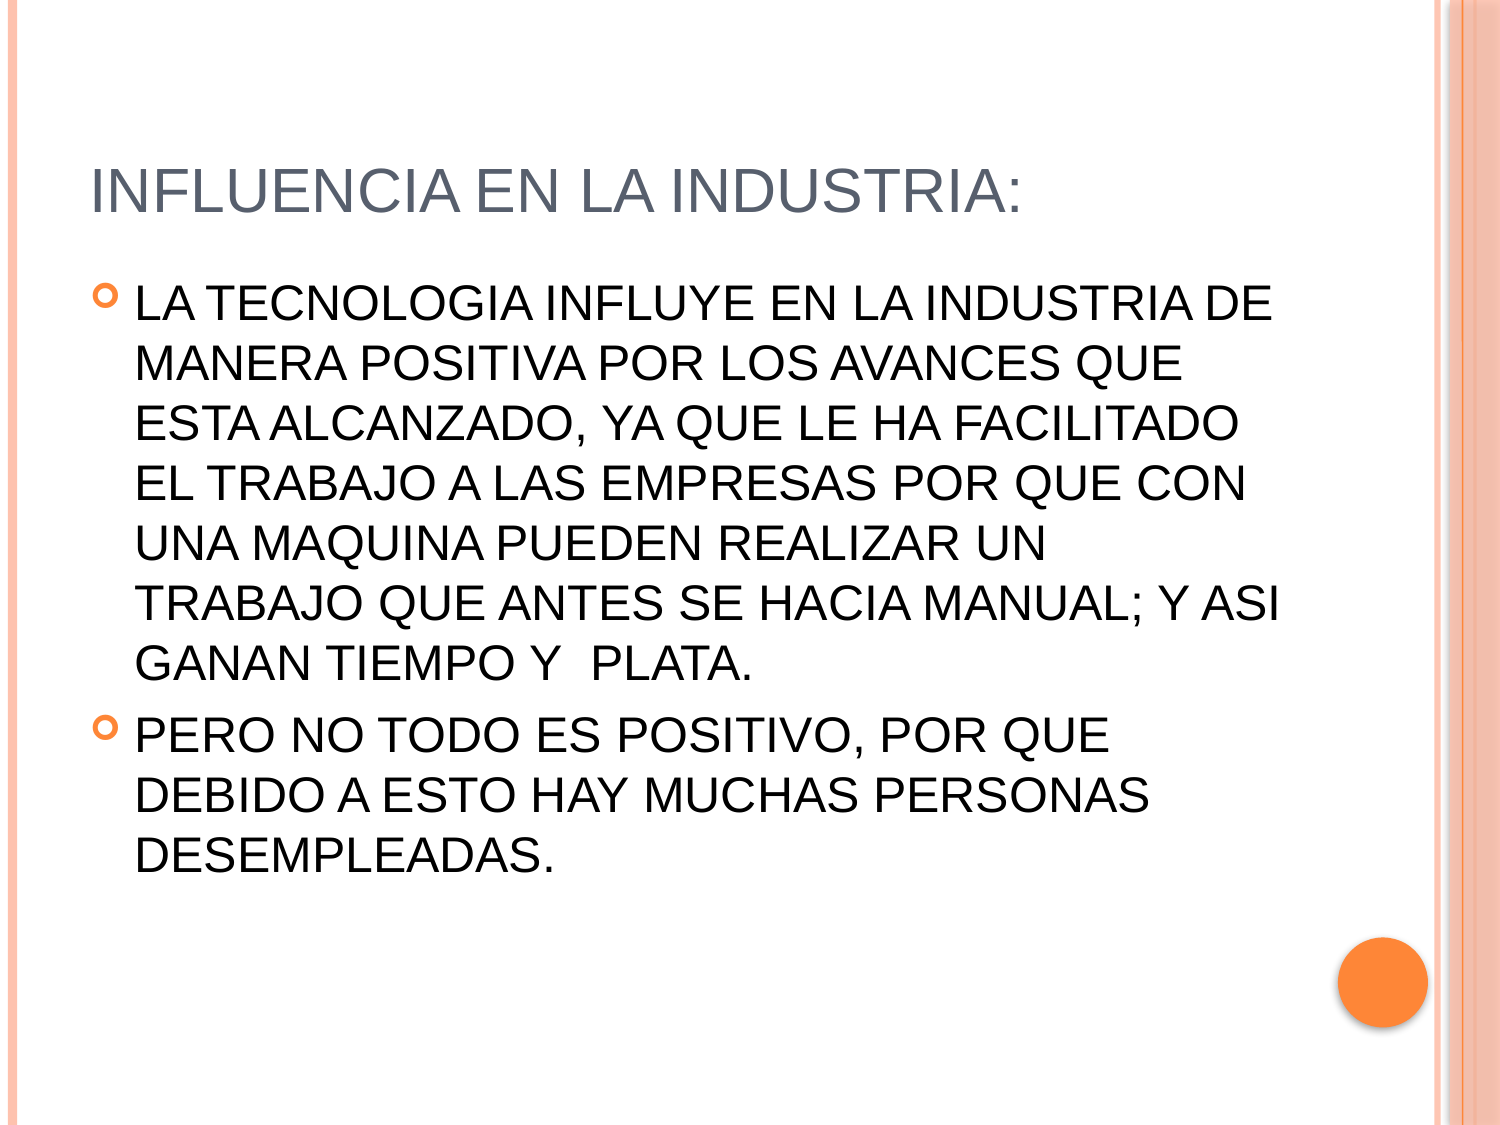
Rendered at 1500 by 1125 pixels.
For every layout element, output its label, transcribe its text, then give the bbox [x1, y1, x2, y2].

title INFLUENCIA EN LA INDUSTRIA: [75, 45, 1300, 233]
list LA TECNOLOGIA INFLUYE EN LA INDUSTRIA DE MANERA POSITIVA POR LOS AVANCES QUE ESTA ALCANZADO, YA QUE LE HA FACILITADO EL TRABAJO A LAS EMPRESAS POR QUE CON UNA MAQUINA PUEDEN REALIZAR UN TRABAJO QUE ANTES SE HACIA MANUAL; Y ASI GANAN TIEMPO Y PLATA. PERO NO TODO ES POSITIVO, POR QUE DEBIDO A ESTO HAY MUCHAS PERSONAS DESEMPLEADAS. [75, 262, 1300, 1062]
